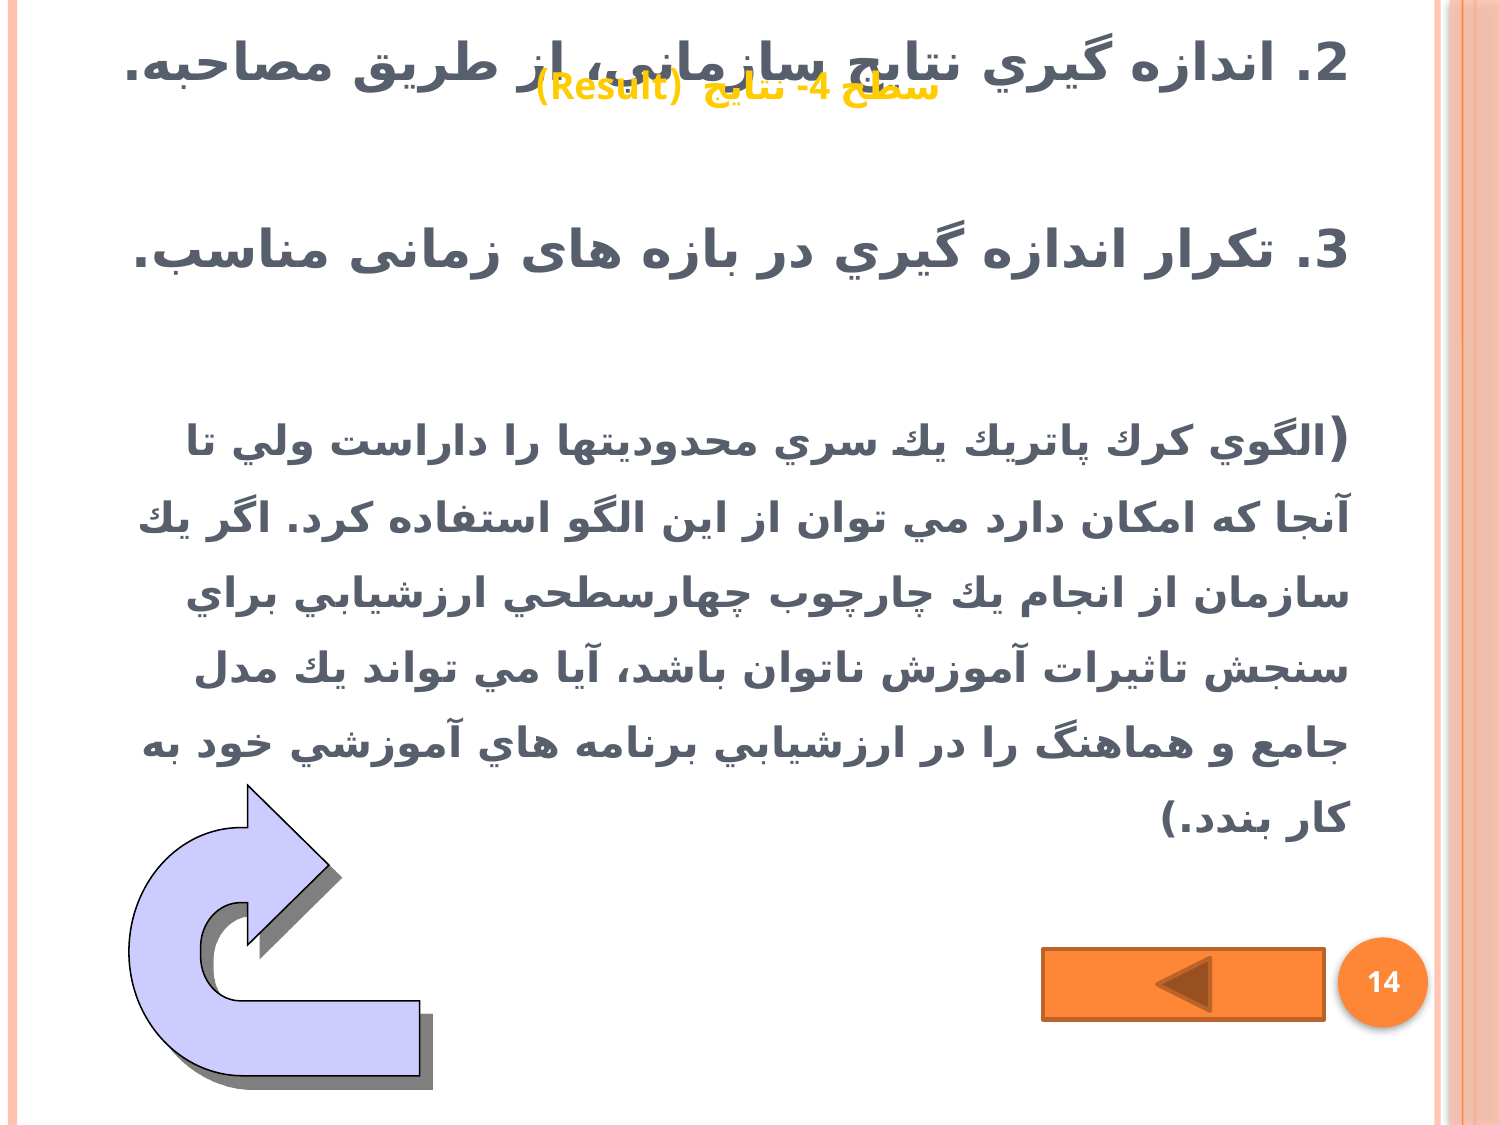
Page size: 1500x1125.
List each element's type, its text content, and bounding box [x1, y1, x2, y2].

text_box سطح 4- نتايج (Result) [510, 54, 956, 115]
slide_number 14 [1333, 940, 1434, 1027]
text_box [128, 936, 420, 1076]
title 1. داشتن زمان مناسب بعد از آموزش براي رسيدن به نتايج. 2. اندازه گيري نتايج سازماني، از طريق مصاحبه. 3. تكرار اندازه گيري در بازه های زمانی مناسب. (الگوي كرك پاتريك يك سري محدوديتها را داراست ولي تا آنجا كه امكان دارد مي توان از اين الگو استفاده كرد. اگر يك سازمان از انجام يك چارچوب چهارسطحي ارزشيابي براي سنجش تاثيرات آموزش ناتوان باشد، آيا مي تواند يك مدل جامع و هماهنگ را در ارزشيابي برنامه هاي آموزشي خود به كار بندد.) [100, 137, 1451, 936]
text_box [1041, 947, 1326, 1022]
